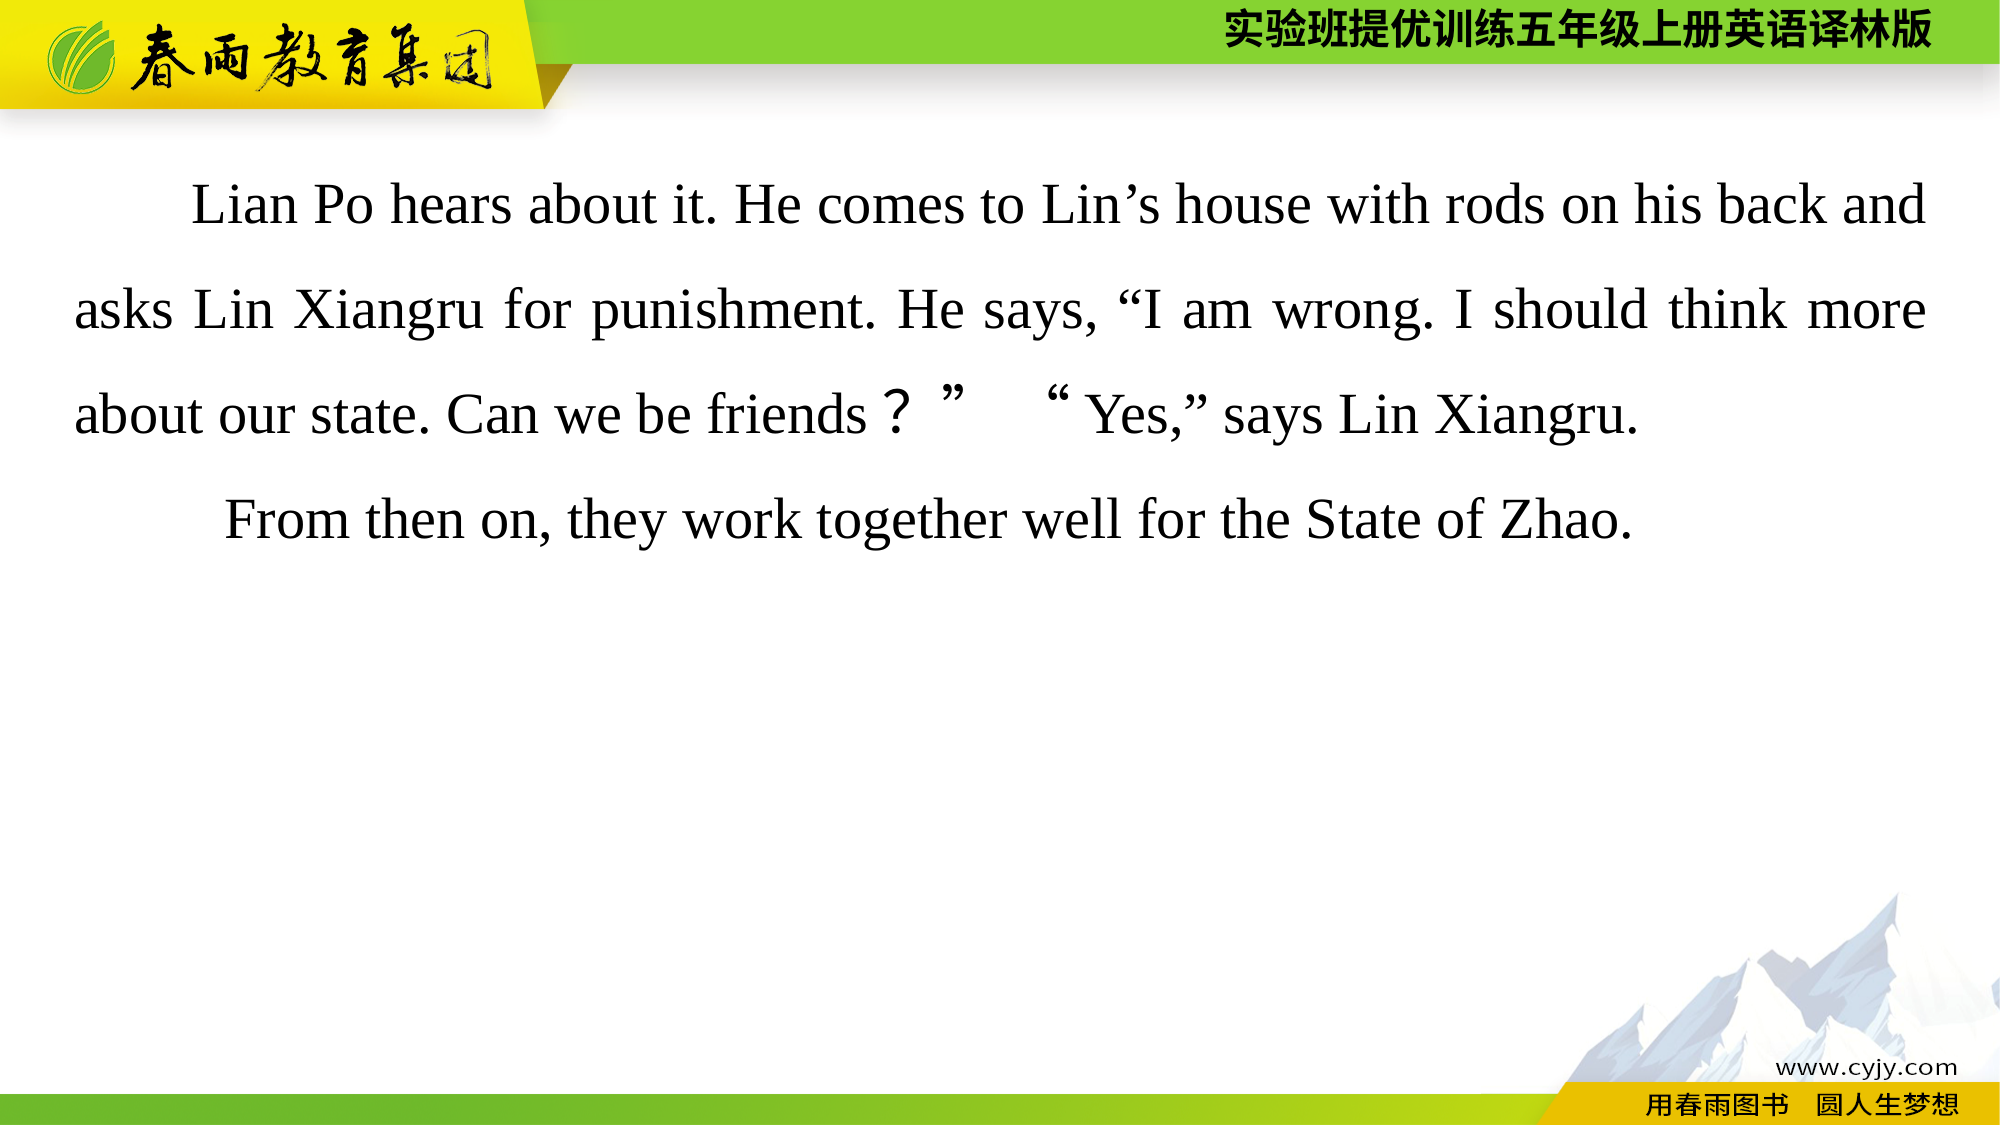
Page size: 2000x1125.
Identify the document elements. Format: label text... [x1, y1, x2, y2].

list Lian Po hears about it. He comes to Lin’s house with rods on his back and asks Lin Xiangru for punishment. He says, “I am wrong. I should think more about our state. Can we be friends？” “Yes,” says Lin Xiangru. From then on, they work together well for the State of Zhao. [59, 122, 1944, 562]
picture [0, 0, 2000, 1125]
